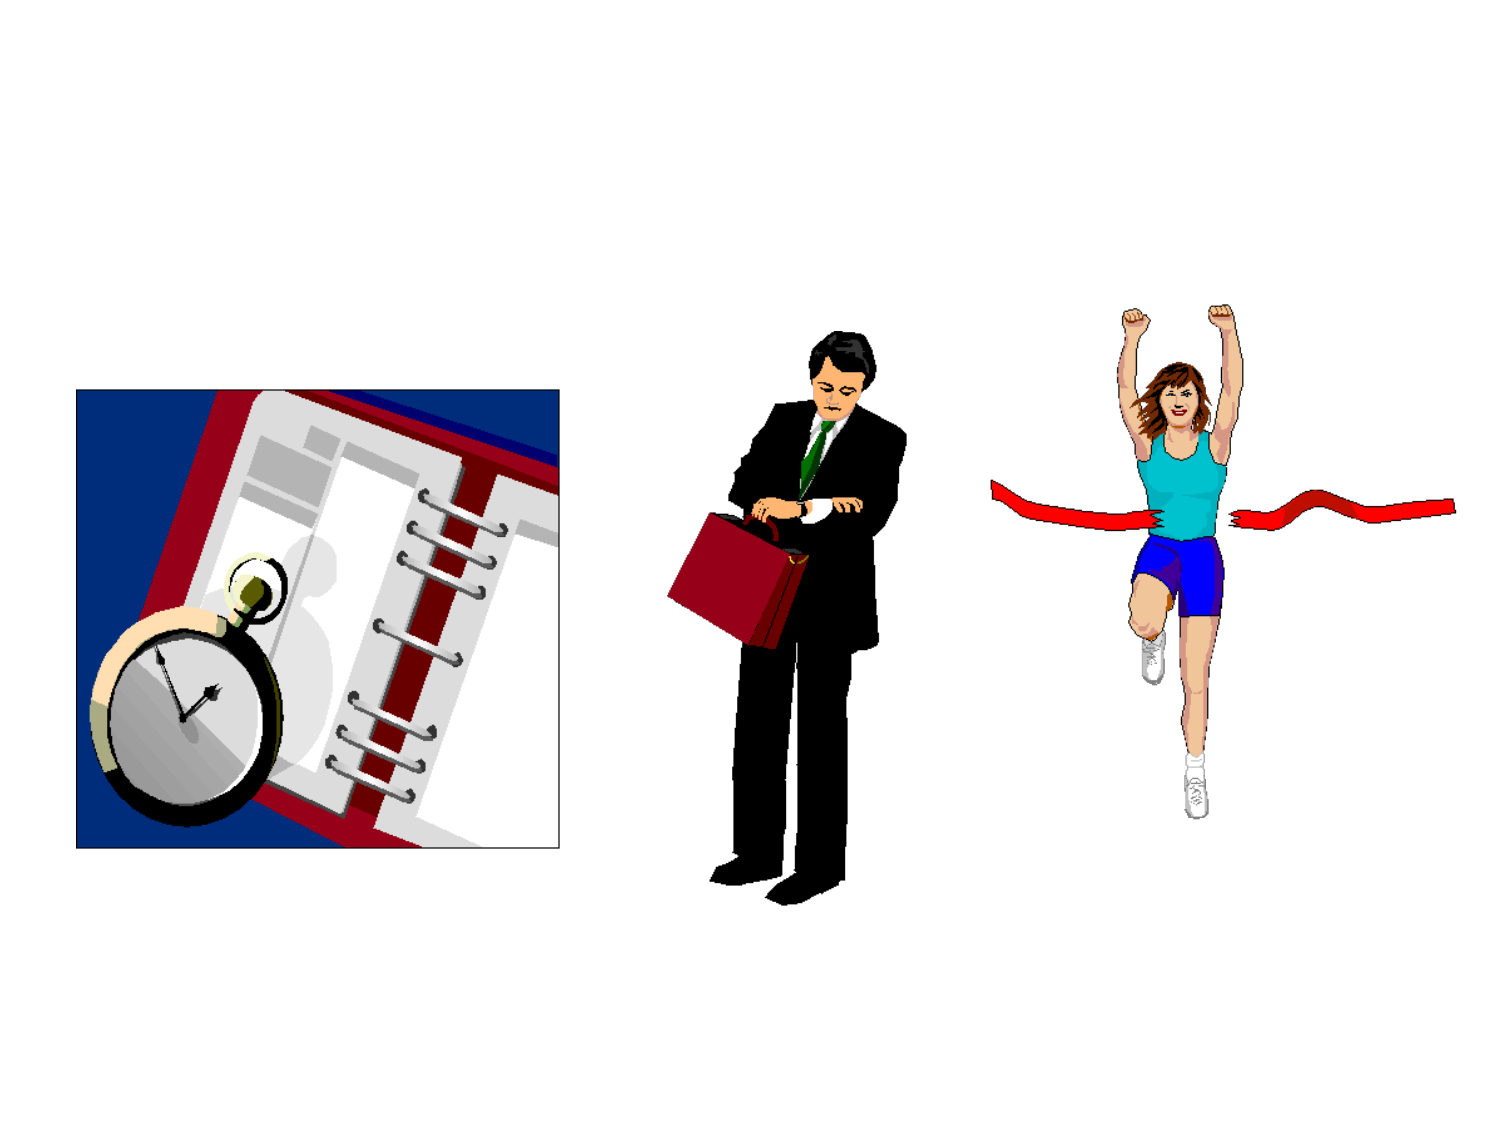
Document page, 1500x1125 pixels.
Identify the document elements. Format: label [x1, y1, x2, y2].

picture [986, 302, 1460, 823]
picture [76, 387, 561, 851]
picture [666, 330, 908, 907]
